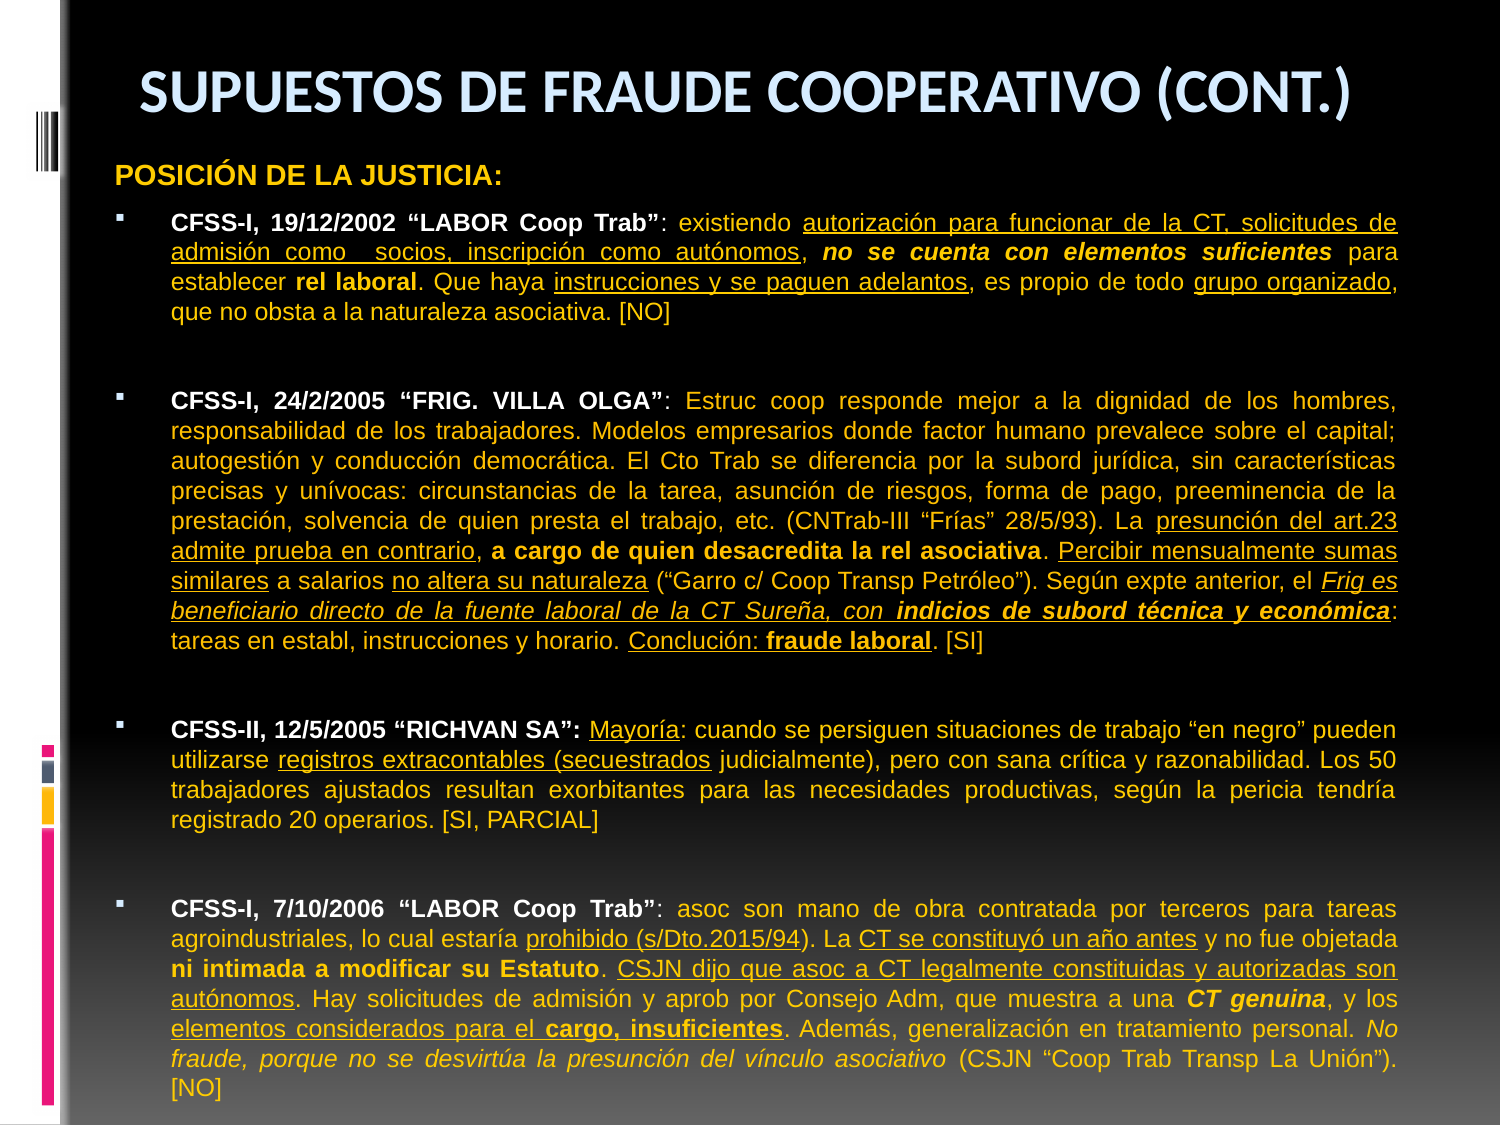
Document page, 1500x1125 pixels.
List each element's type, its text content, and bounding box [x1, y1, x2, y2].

title Supuestos de fraude cooperativo (cont.) [123, 42, 1372, 143]
list POSICIÓN DE LA JUSTICIA: CFSS-I, 19/12/2002 “LABOR Coop Trab”: existiendo autorización para funcionar de la CT, solicitudes de admisión como socios, inscripción como autónomos, no se cuenta con elementos suficientes para establecer rel laboral. Que haya instrucciones y se paguen adelantos, es propio de todo grupo organizado, que no obsta a la naturaleza asociativa. [NO] CFSS-I, 24/2/2005 “FRIG. VILLA OLGA”: Estruc coop responde mejor a la dignidad de los hombres, responsabilidad de los trabajadores. Modelos empresarios donde factor humano prevalece sobre el capital; autogestión y conducción democrática. El Cto Trab se diferencia por la subord jurídica, sin características precisas y unívocas: circunstancias de la tarea, asunción de riesgos, forma de pago, preeminencia de la prestación, solvencia de quien presta el trabajo, etc. (CNTrab-III “Frías” 28/5/93). La presunción del art.23 admite prueba en contrario, a cargo de quien desacredita la rel asociativa. Percibir mensualmente sumas similares a salarios no altera su naturaleza (“Garro c/ Coop Transp Petróleo”). Según expte anterior, el Frig es beneficiario directo de la fuente laboral de la CT Sureña, con indicios de subord técnica y económica: tareas en establ, instrucciones y horario. Conclución: fraude laboral. [SI] CFSS-II, 12/5/2005 “RICHVAN SA”: Mayoría: cuando se persiguen situaciones de trabajo “en negro” pueden utilizarse registros extracontables (secuestrados judicialmente), pero con sana crítica y razonabilidad. Los 50 trabajadores ajustados resultan exorbitantes para las necesidades productivas, según la pericia tendría registrado 20 operarios. [SI, PARCIAL] CFSS-I, 7/10/2006 “LABOR Coop Trab”: asoc son mano de obra contratada por terceros para tareas agroindustriales, lo cual estaría prohibido (s/Dto.2015/94). La CT se constituyó un año antes y no fue objetada ni intimada a modificar su Estatuto. CSJN dijo que asoc a CT legalmente constituidas y autorizadas son autónomos. Hay solicitudes de admisión y aprob por Consejo Adm, que muestra a una CT genuina, y los elementos considerados para el cargo, insuficientes. Además, generalización en tratamiento personal. No fraude, porque no se desvirtúa la presunción del vínculo asociativo (CSJN “Coop Trab Transp La Unión”). [NO] [88, 149, 1414, 1073]
